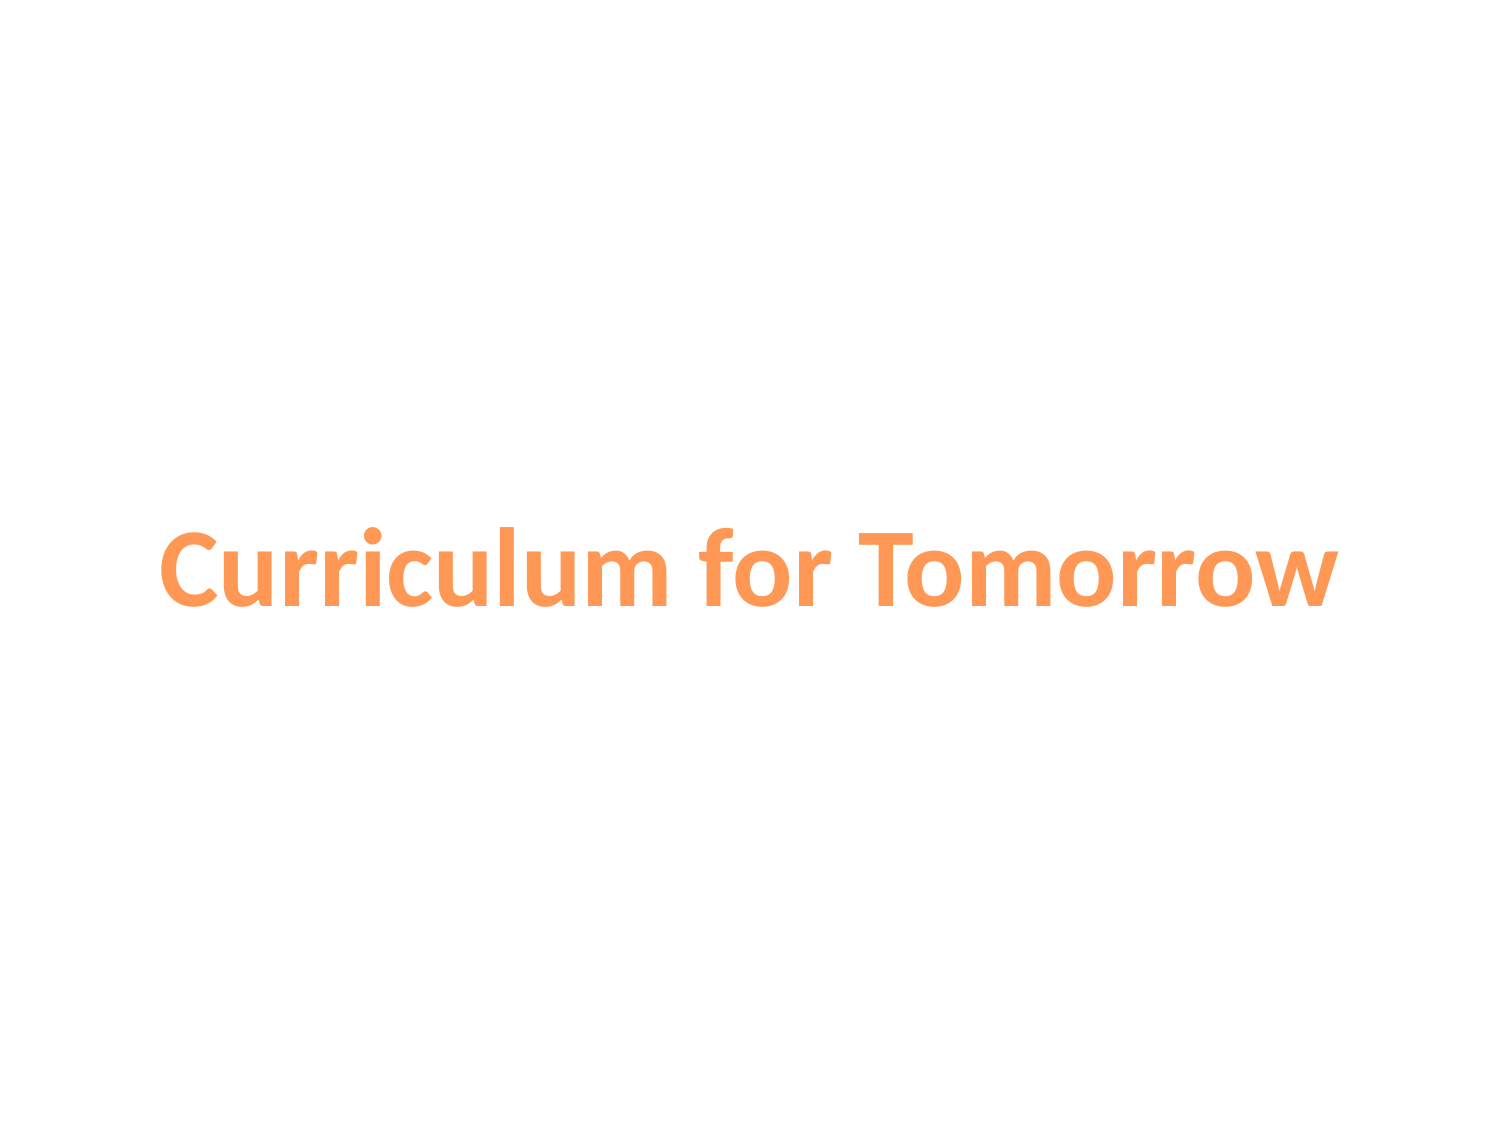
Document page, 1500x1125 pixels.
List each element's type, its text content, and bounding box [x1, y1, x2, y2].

text_box Curriculum for Tomorrow [144, 486, 1356, 637]
